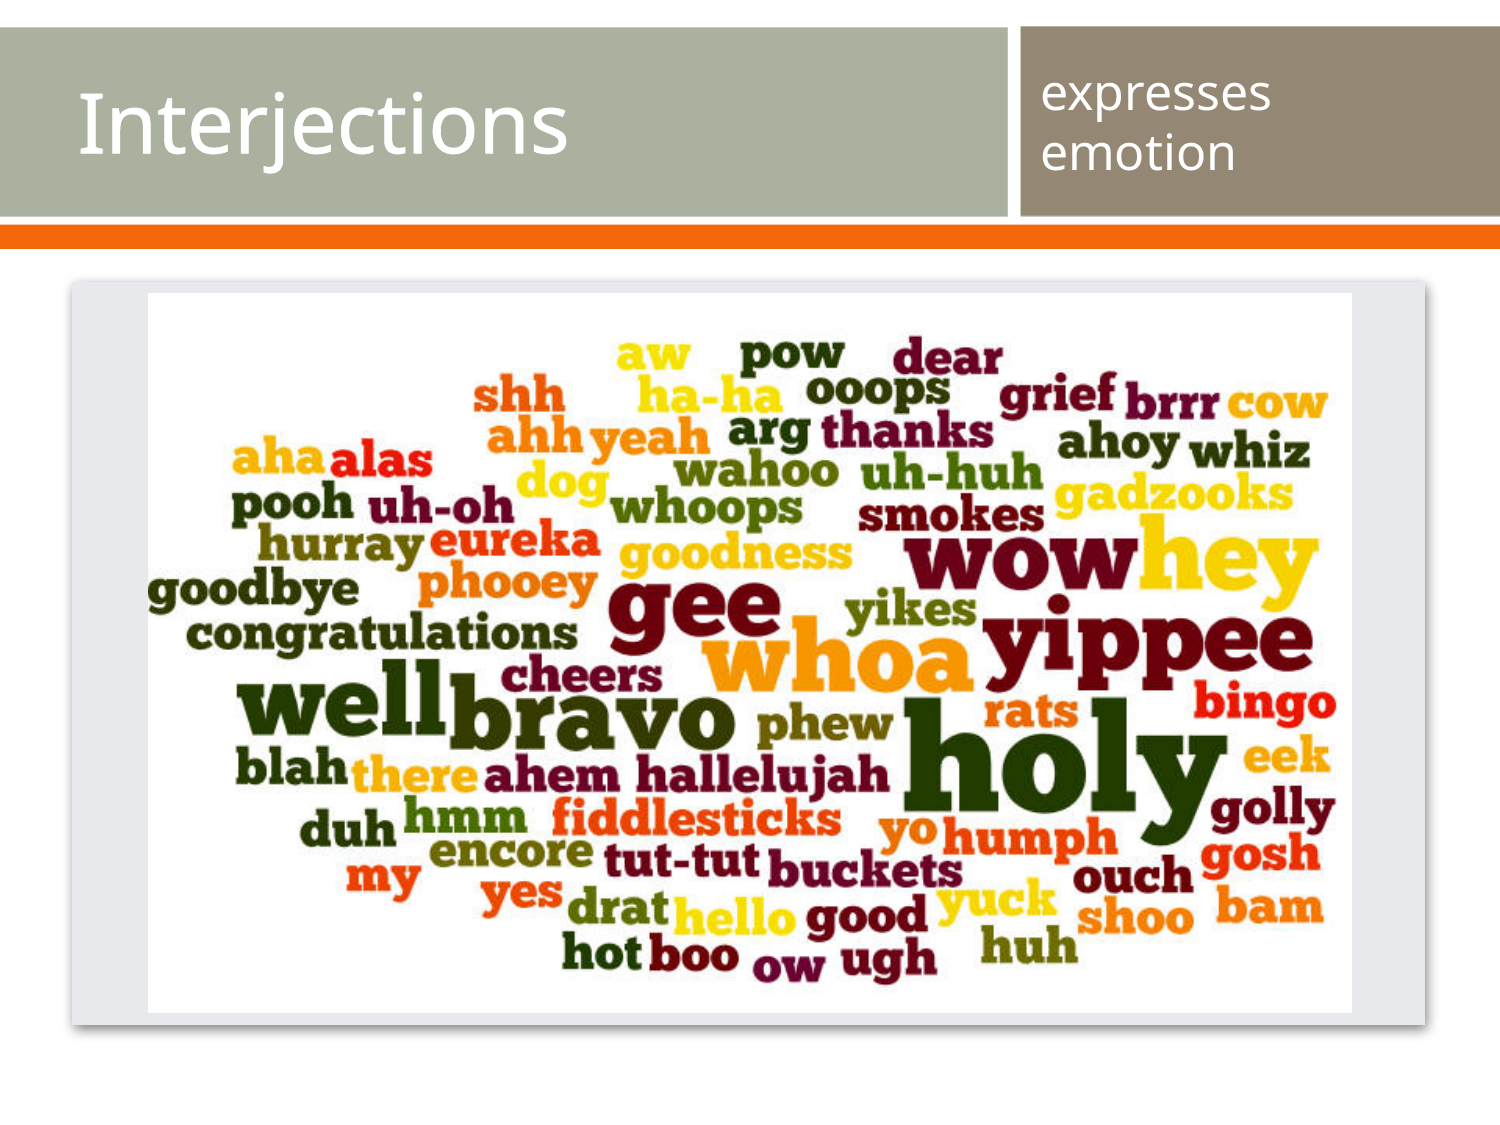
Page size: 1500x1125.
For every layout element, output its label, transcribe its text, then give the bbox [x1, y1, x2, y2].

picture [71, 281, 1426, 1026]
title Interjections [62, 37, 988, 203]
list expresses emotion [1025, 37, 1488, 203]
